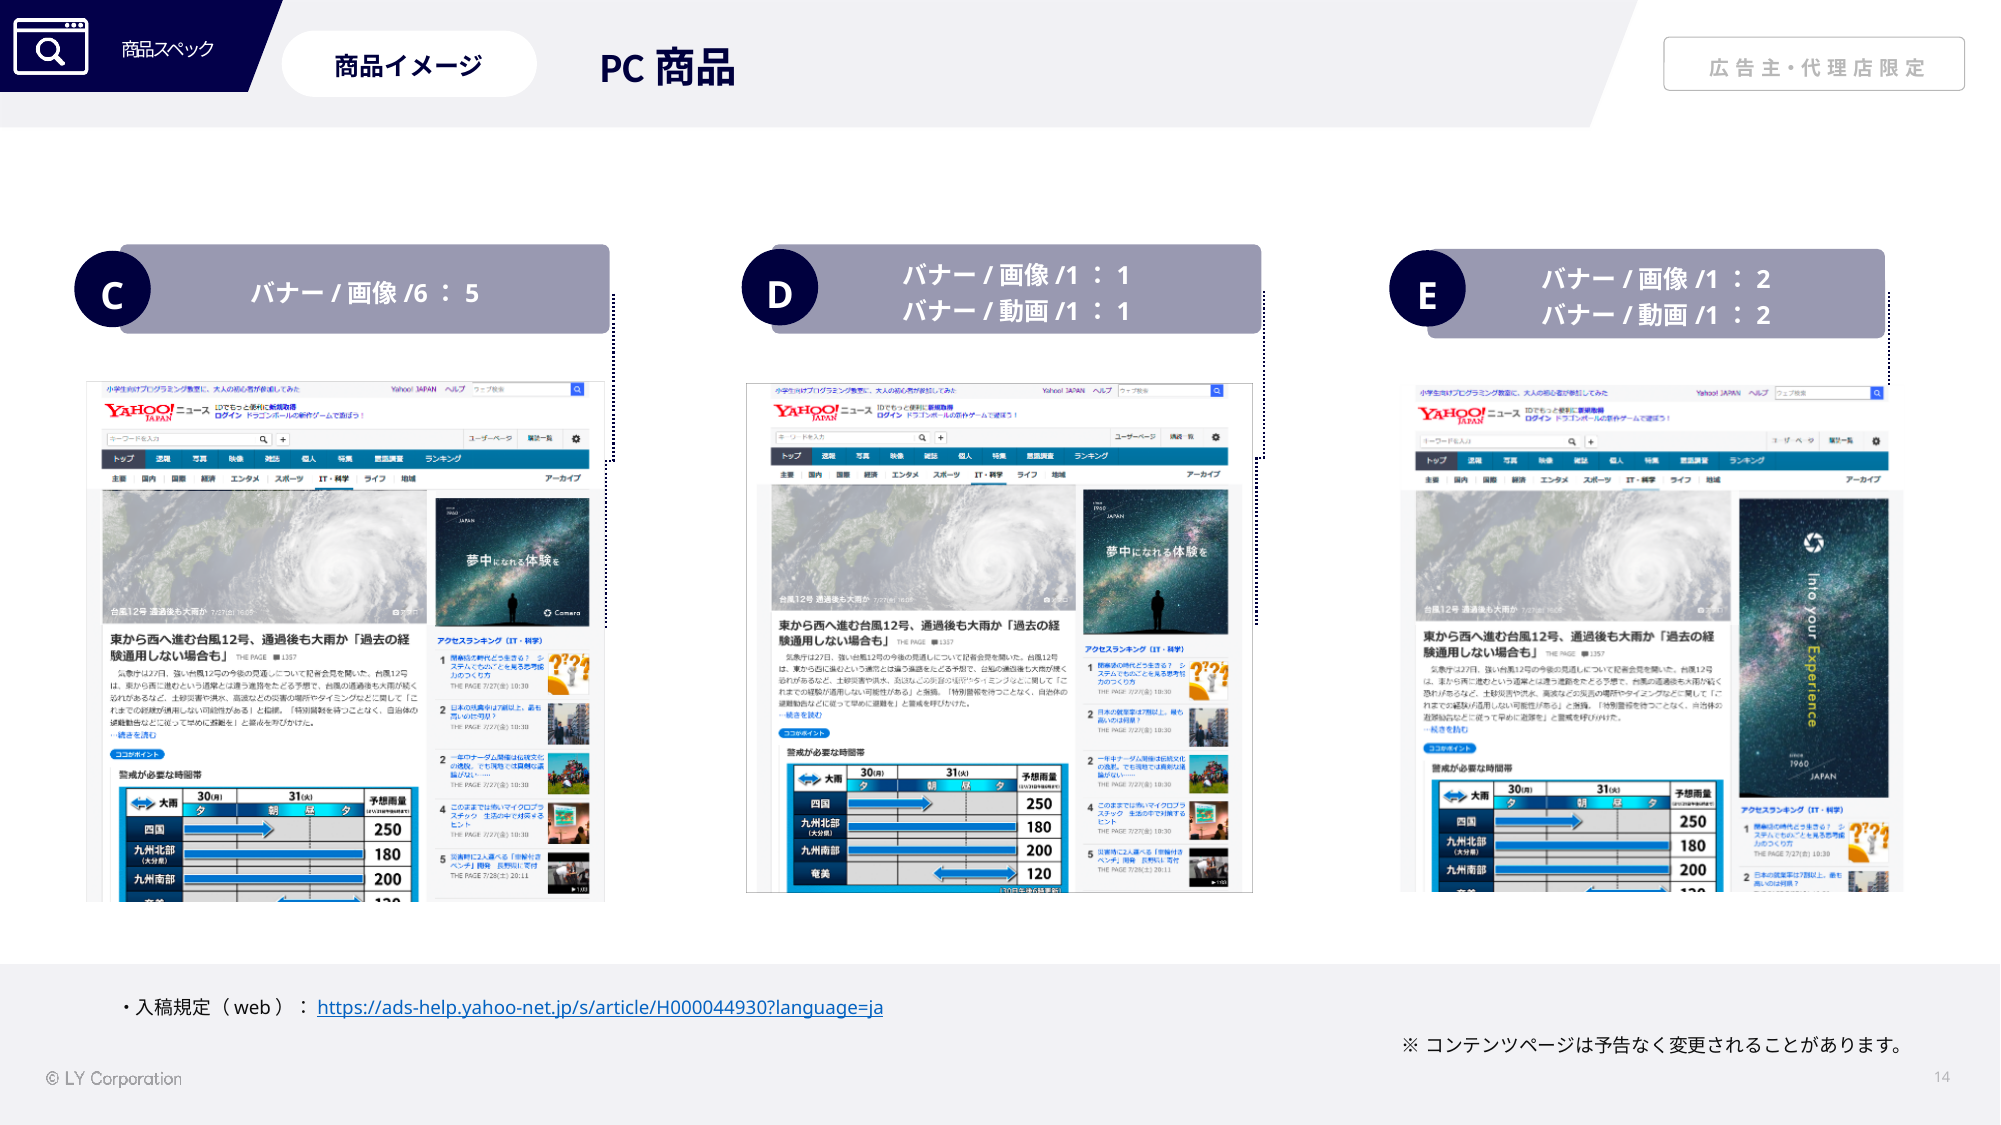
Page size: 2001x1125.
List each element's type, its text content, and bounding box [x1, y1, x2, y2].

text_box 商品イメージ [280, 29, 538, 98]
picture [83, 377, 608, 902]
text_box バナー/画像/1：1 バナー/動画/1：1 [770, 243, 1263, 335]
picture [9, 5, 92, 87]
picture [127, 789, 411, 902]
text_box D [740, 247, 820, 327]
picture [1011, 888, 1031, 893]
list 商品スペック [97, 13, 240, 81]
text_box ※コンテンツページは予告なく変更されることがあります。 [1401, 1033, 1911, 1056]
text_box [606, 293, 614, 628]
picture [1440, 782, 1715, 892]
text_box バナー/画像/1：2 バナー/動画/1：2 [1426, 247, 1887, 340]
picture [746, 383, 1253, 893]
text_box E [1388, 249, 1467, 328]
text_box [1256, 290, 1264, 626]
text_box ・入稿規定（web）：https://ads-help.yahoo-net.jp/s/article/H000044930?language=ja [102, 982, 1577, 1029]
text_box C [73, 249, 152, 329]
picture [1034, 888, 1060, 893]
list PC商品 [599, 41, 1481, 97]
picture [46, 1071, 181, 1088]
text_box バナー/画像/6：5 [119, 243, 611, 335]
picture [1397, 381, 1907, 892]
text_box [1881, 291, 1889, 381]
